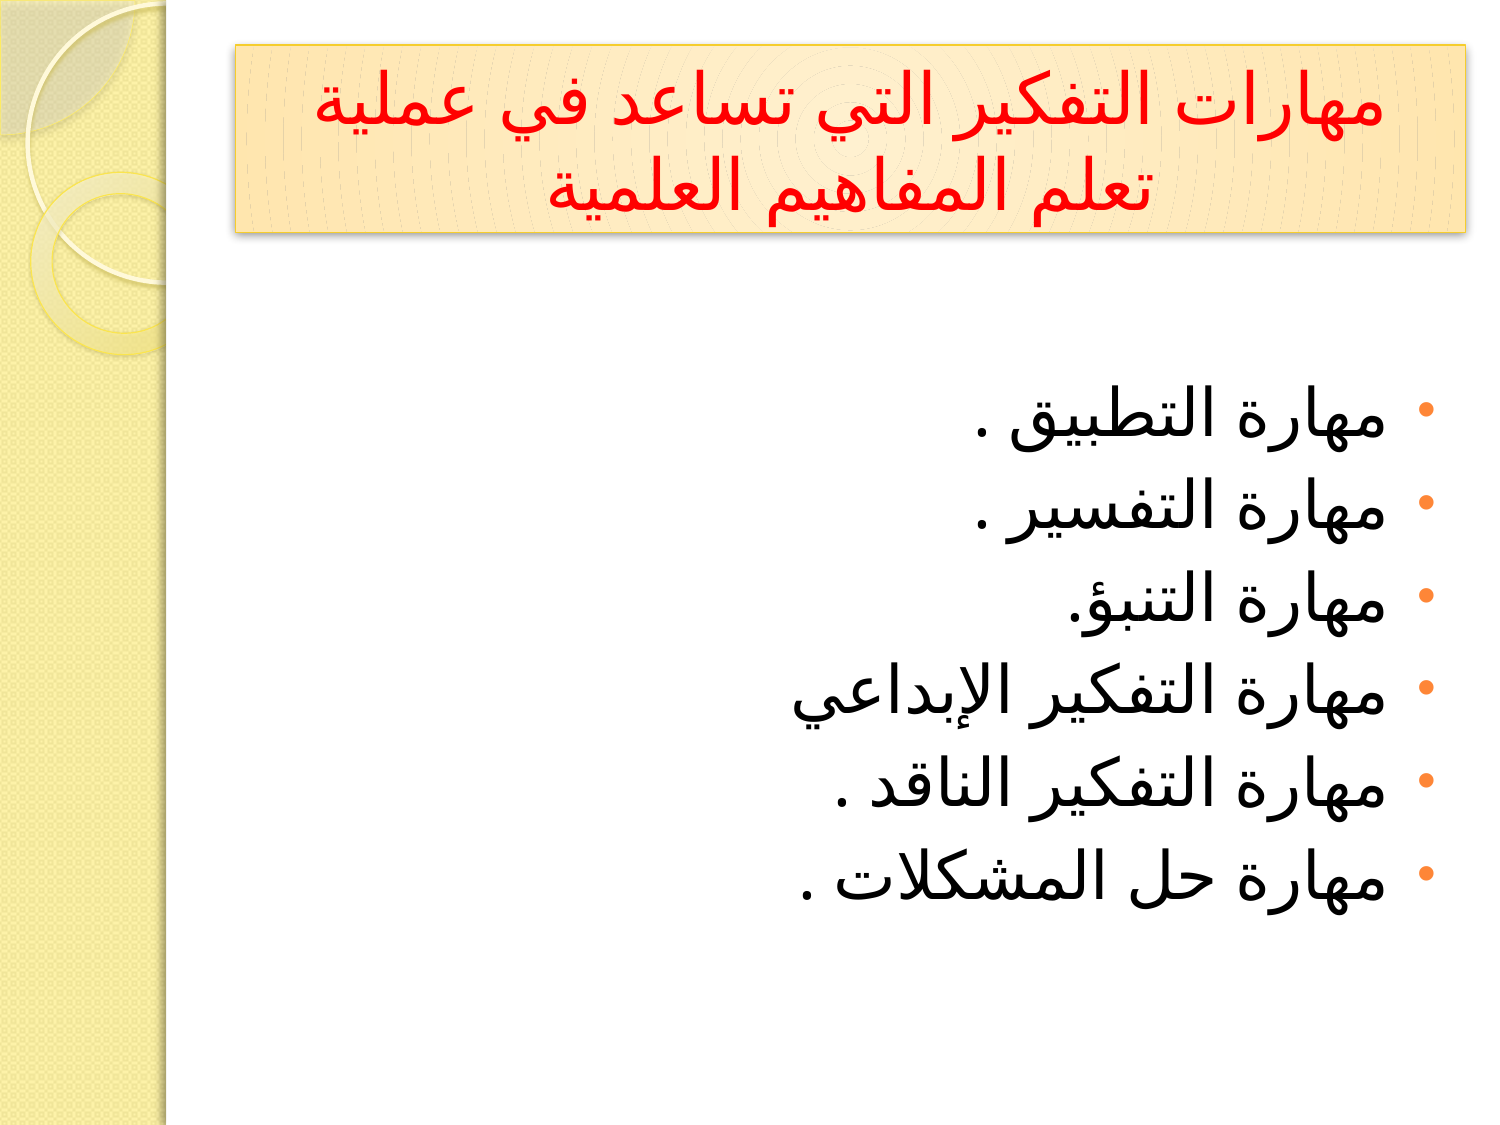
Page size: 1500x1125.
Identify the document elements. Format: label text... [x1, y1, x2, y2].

title مهارات التفكير التي تساعد في عملية تعلم المفاهيم العلمية [235, 44, 1466, 233]
list مهارة التطبيق . مهارة التفسير . مهارة التنبؤ. مهارة التفكير الإبداعي مهارة التفكير الناقد . مهارة حل المشكلات . [234, 269, 1465, 1057]
